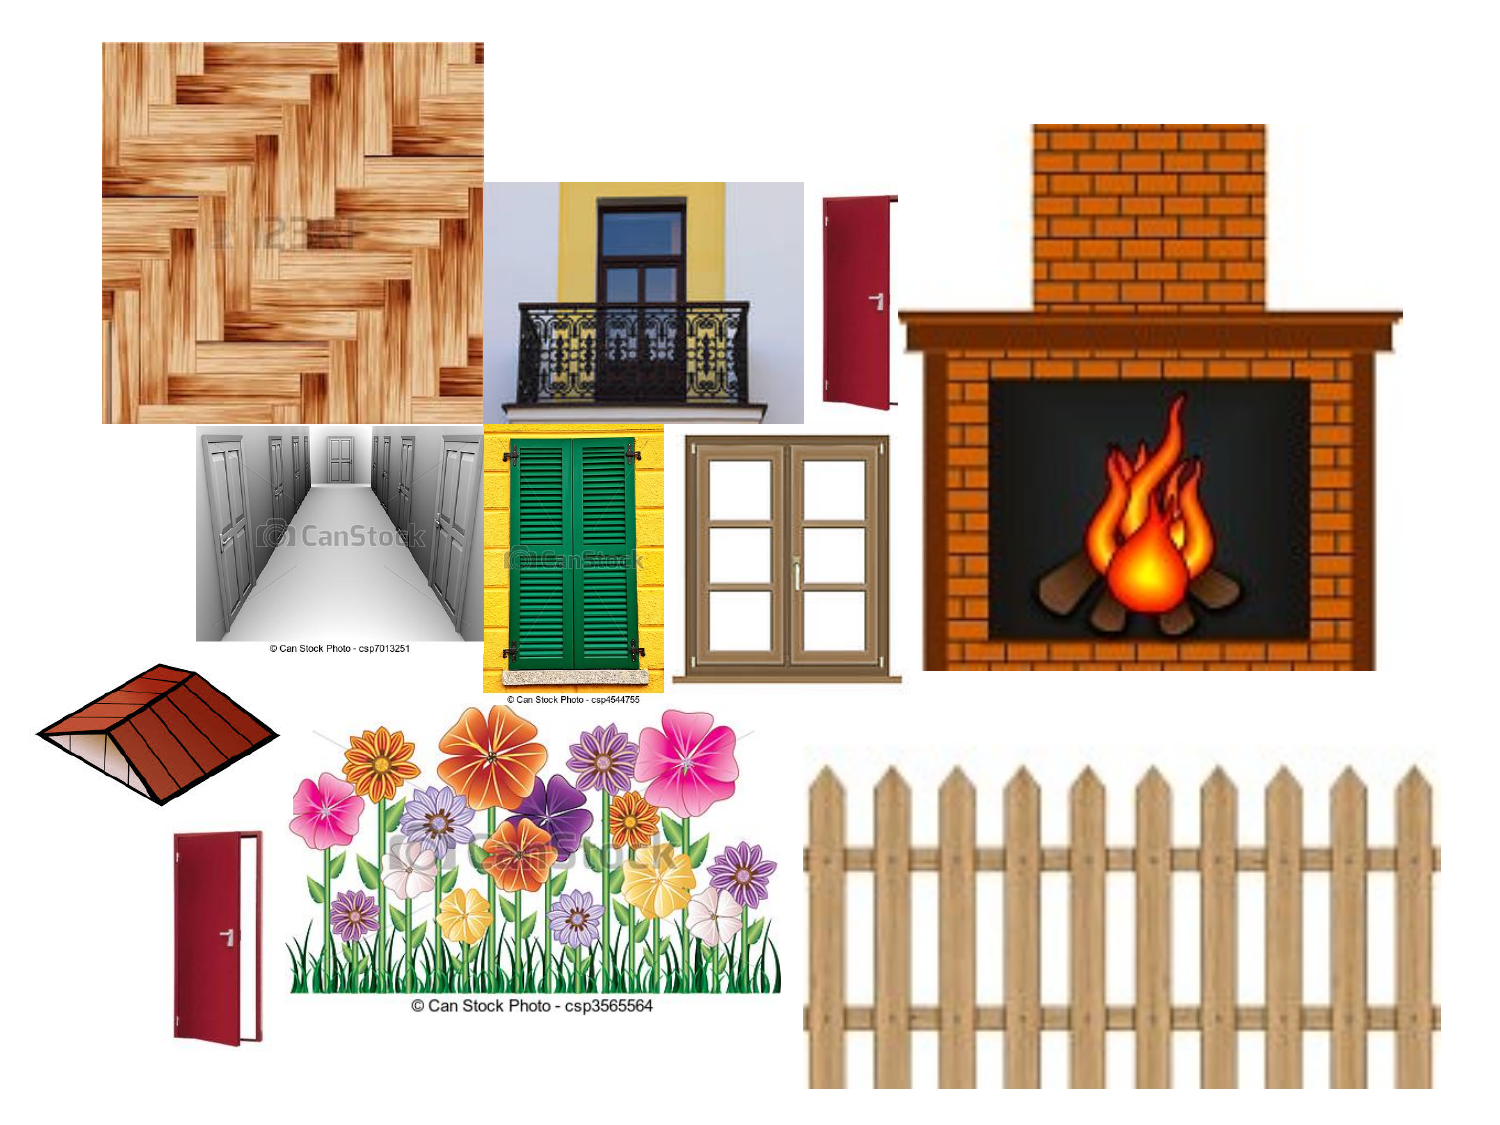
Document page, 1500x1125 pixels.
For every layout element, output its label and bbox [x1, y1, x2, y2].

picture [21, 42, 1441, 1089]
